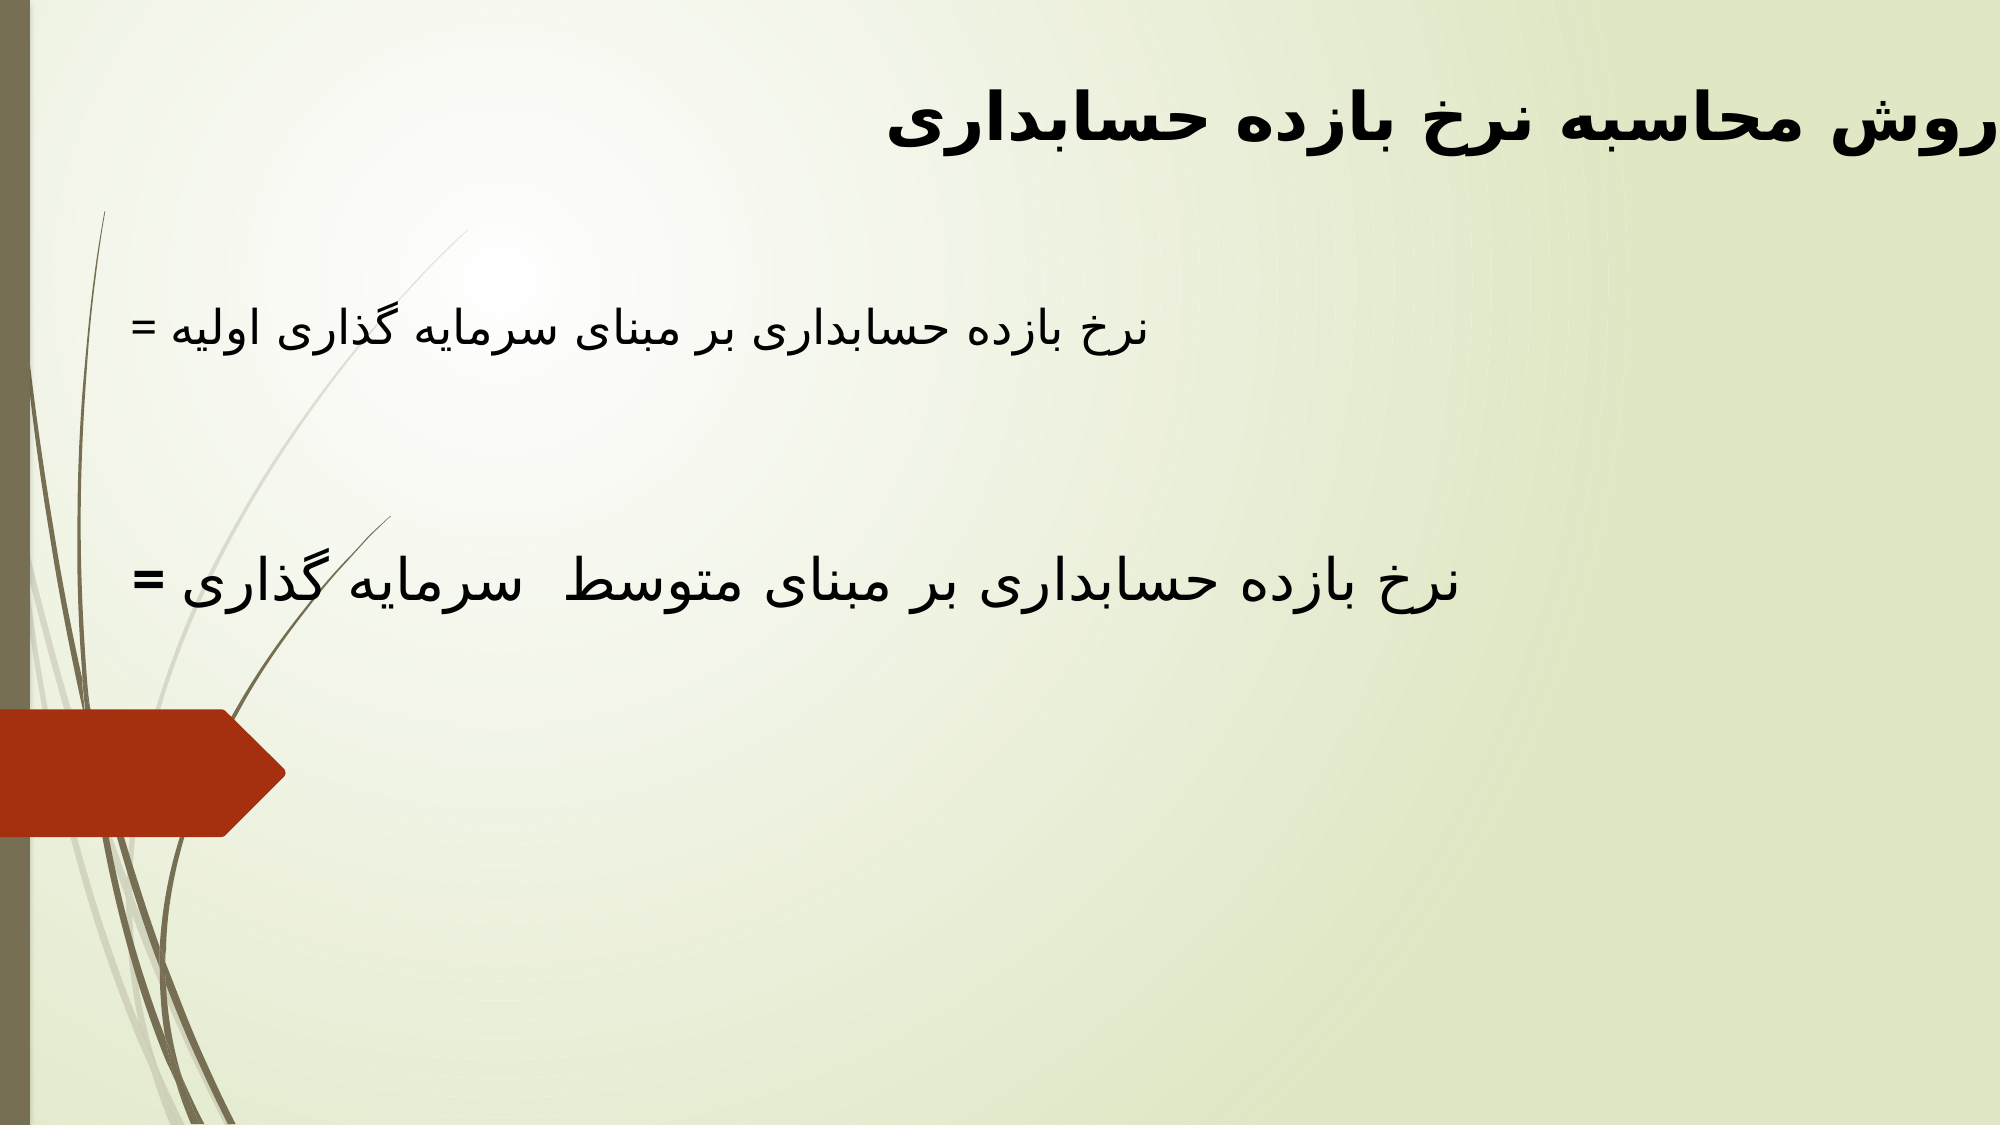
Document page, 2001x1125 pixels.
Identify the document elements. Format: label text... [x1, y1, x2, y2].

text_box روش محاسبه نرخ بازده حسابداری [870, 65, 2000, 161]
text_box = نرخ بازده حسابداری بر مبنای متوسط سرمایه گذاری [102, 535, 1957, 620]
